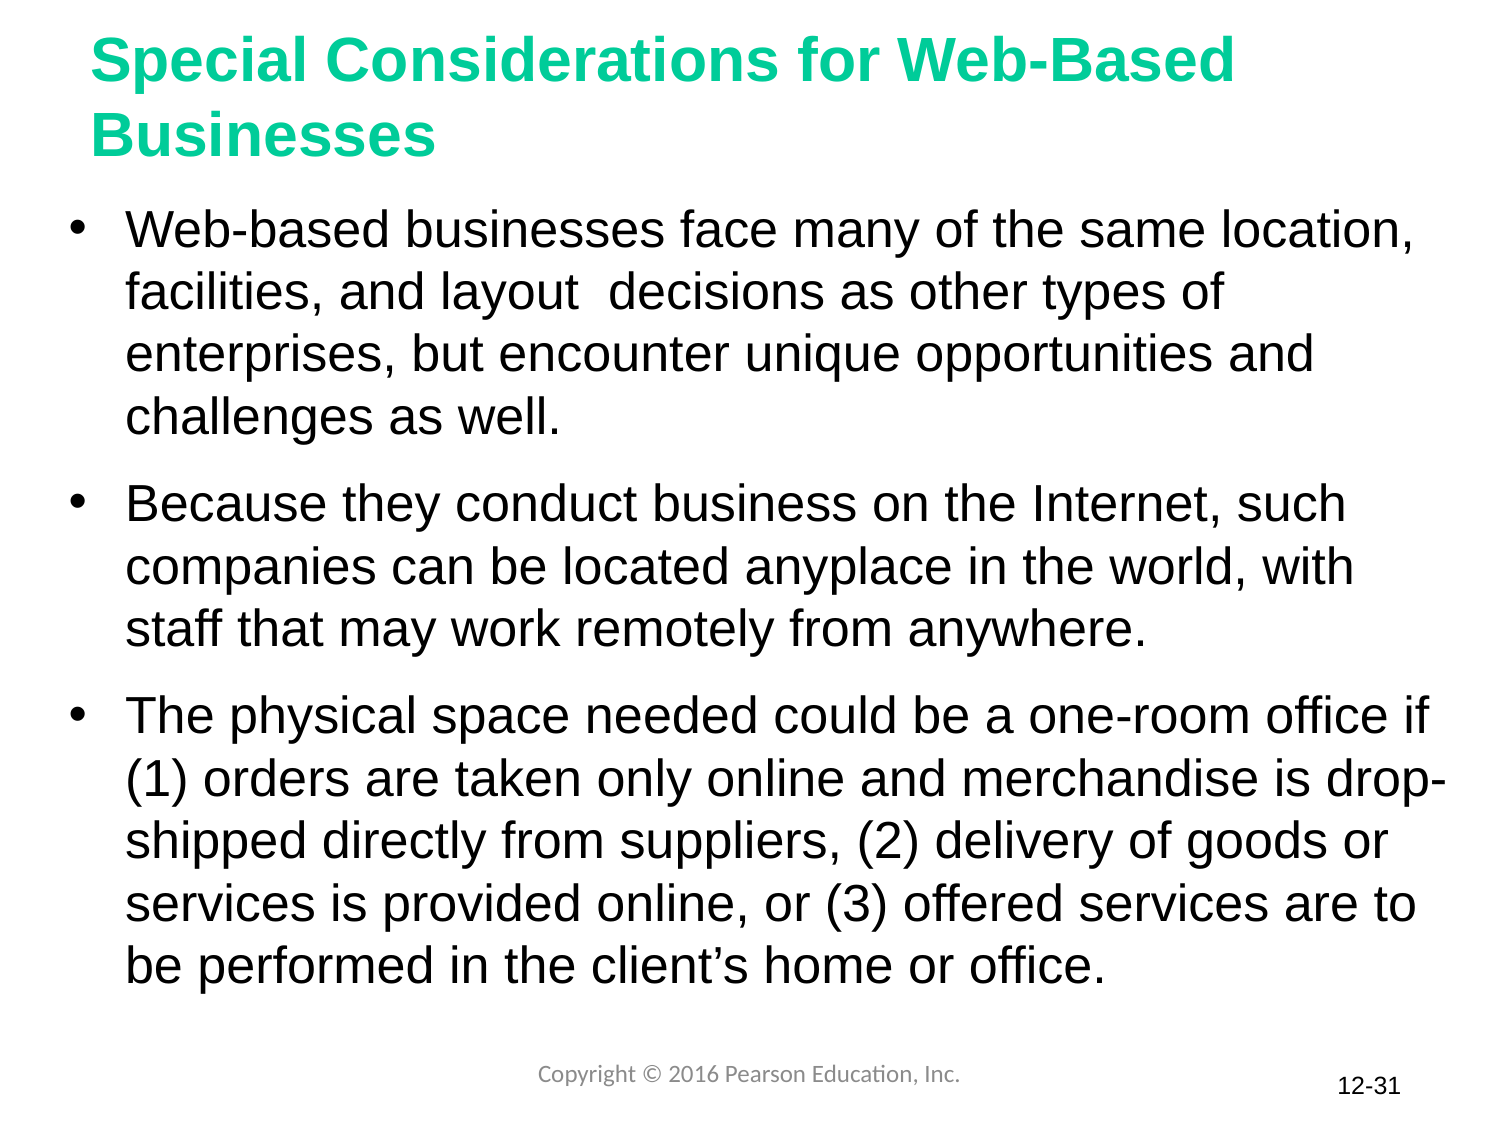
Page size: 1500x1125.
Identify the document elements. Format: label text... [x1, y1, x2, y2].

title Special Considerations for Web-Based Businesses [75, 0, 1425, 187]
list Web-based businesses face many of the same location, facilities, and layout decisions as other types of enterprises, but encounter unique opportunities and challenges as well. Because they conduct business on the Internet, such companies can be located anyplace in the world, with staff that may work remotely from anywhere. The physical space needed could be a one-room office if (1) orders are taken only online and merchandise is drop-shipped directly from suppliers, (2) delivery of goods or services is provided online, or (3) offered services are to be performed in the client’s home or office. [53, 187, 1475, 1013]
footer Copyright © 2016 Pearson Education, Inc. [512, 1042, 988, 1103]
